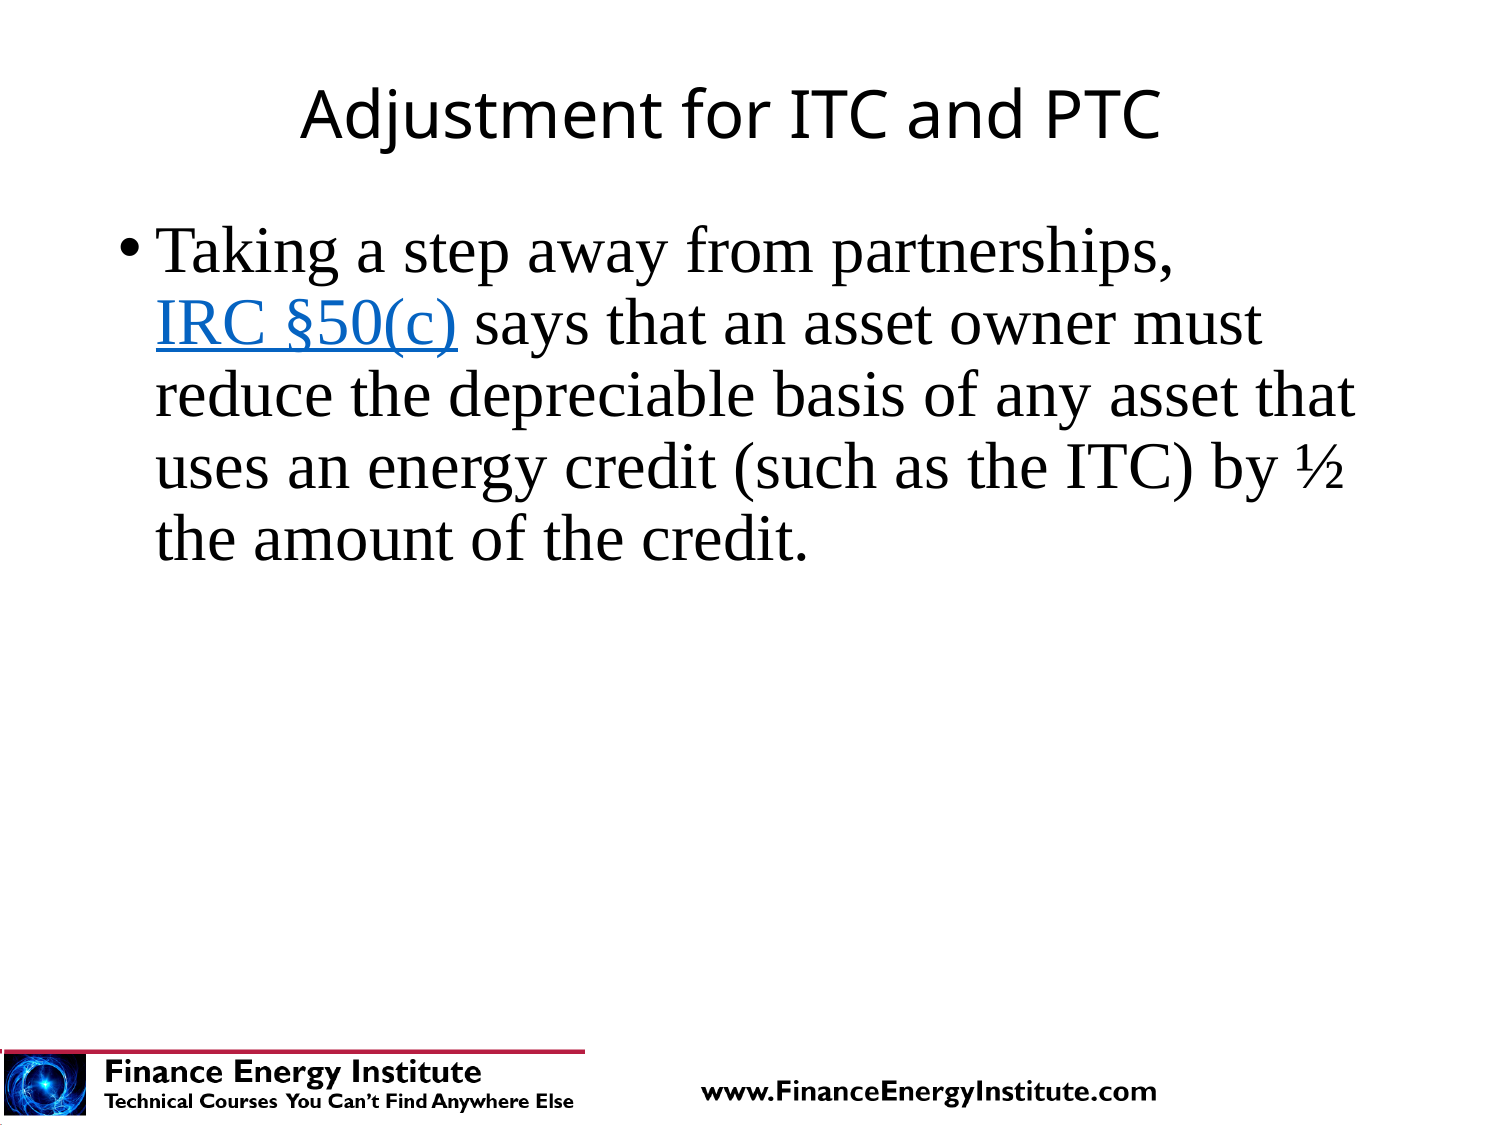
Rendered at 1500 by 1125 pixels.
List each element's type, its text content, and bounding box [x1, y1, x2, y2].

picture [0, 1042, 585, 1125]
title Adjustment for ITC and PTC [103, 59, 1361, 174]
picture [696, 1074, 1166, 1112]
list Taking a step away from partnerships, IRC §50(c) says that an asset owner must reduce the depreciable basis of any asset that uses an energy credit (such as the ITC) by ½ the amount of the credit. [103, 207, 1400, 1014]
